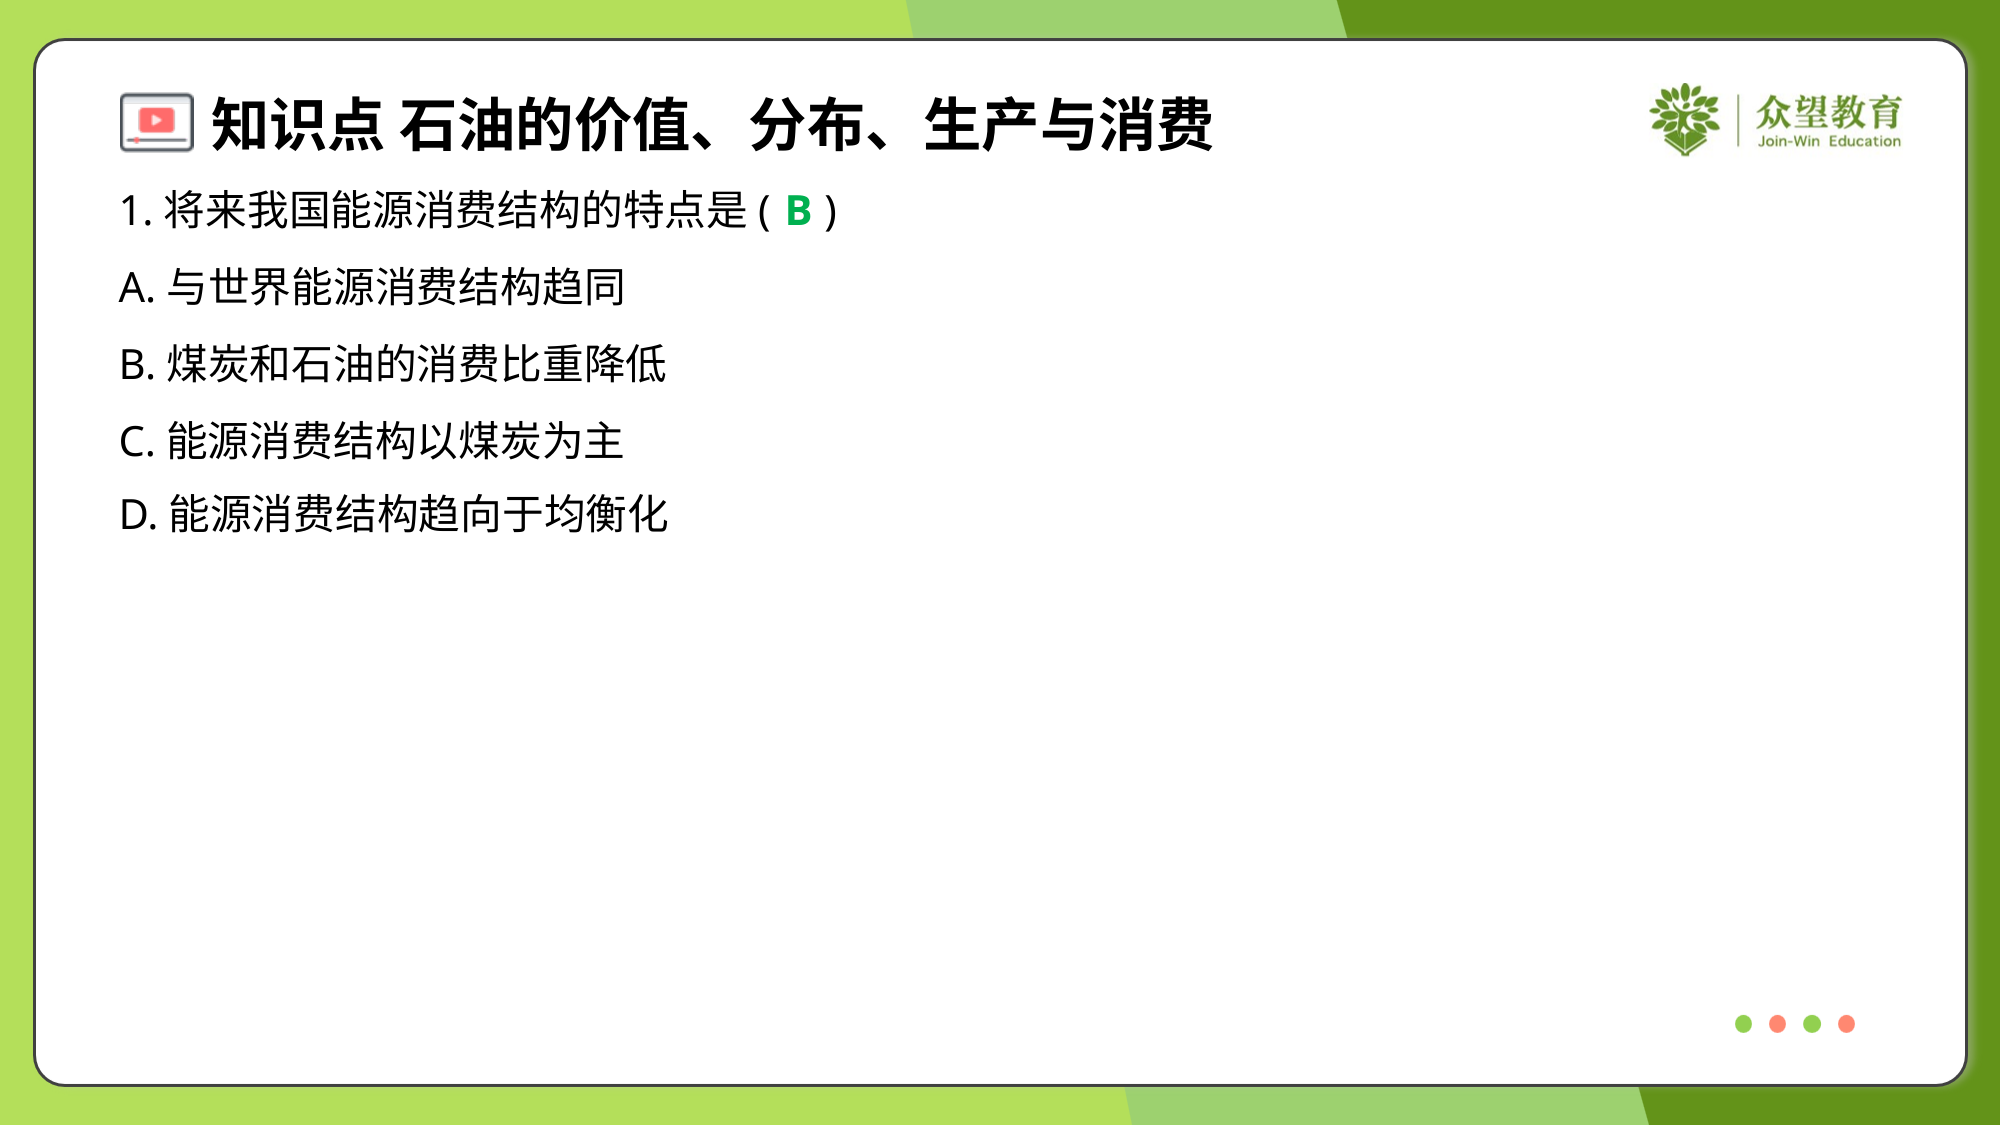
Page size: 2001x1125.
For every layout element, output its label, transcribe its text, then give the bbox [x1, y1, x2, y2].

picture [0, 0, 2000, 1125]
text_box 1.将来我国能源消费结构的特点是( ) [828, 158, 1883, 226]
text_box A.与世界能源消费结构趋同 B.煤炭和石油的消费比重降低 C.能源消费结构以煤炭为主 D.能源消费结构趋向于均衡化 [118, 235, 1883, 531]
text_box 1.将来我国能源消费结构的特点是( ) [118, 158, 769, 226]
text_box B [769, 158, 828, 226]
